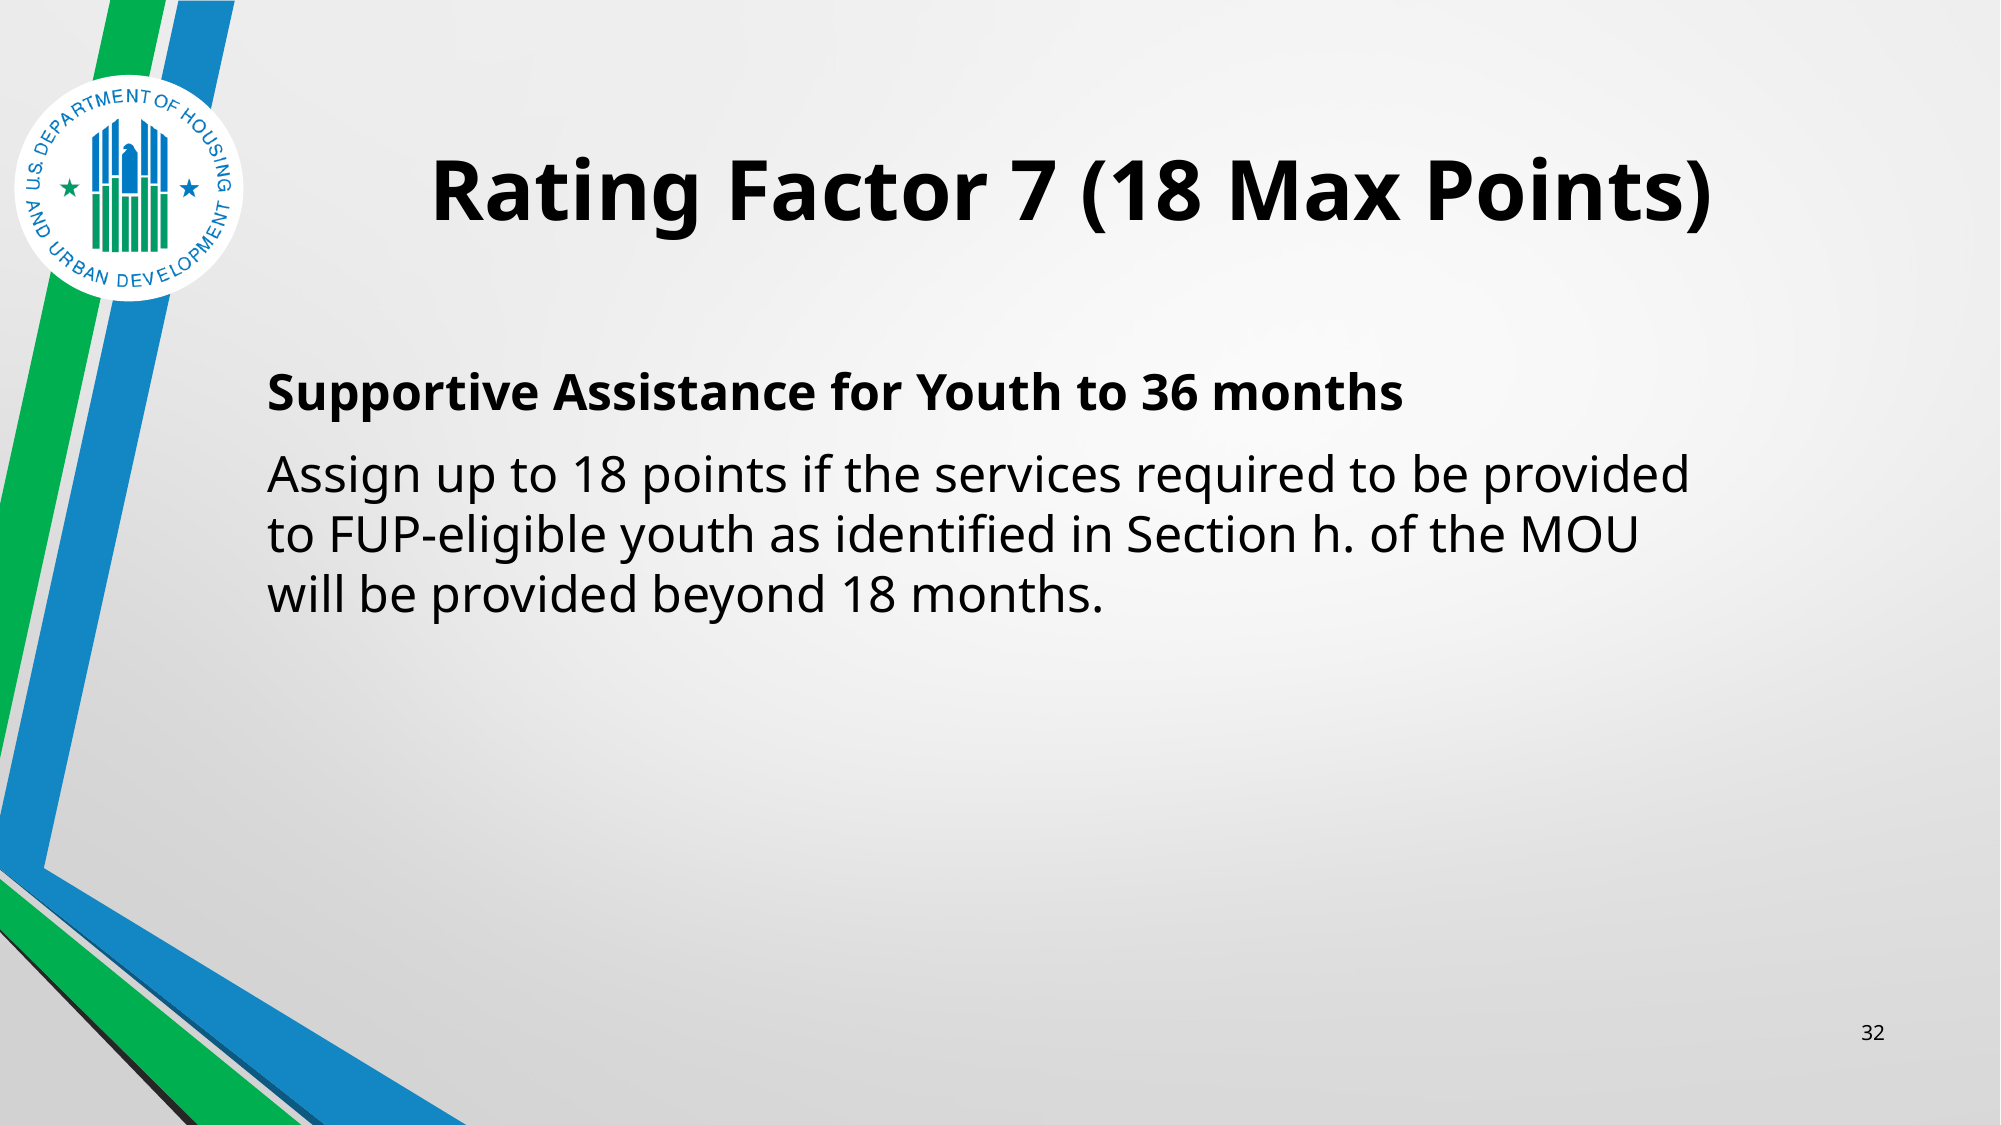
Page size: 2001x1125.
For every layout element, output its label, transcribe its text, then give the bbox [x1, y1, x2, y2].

picture [26, 89, 231, 287]
slide_number 32 [1809, 1003, 1900, 1064]
list Supportive Assistance for Youth to 36 months Assign up to 18 points if the services required to be provided to FUP-eligible youth as identified in Section h. of the MOU will be provided beyond 18 months. [252, 282, 1721, 701]
title Rating Factor 7 (18 Max Points) [229, 119, 1915, 256]
